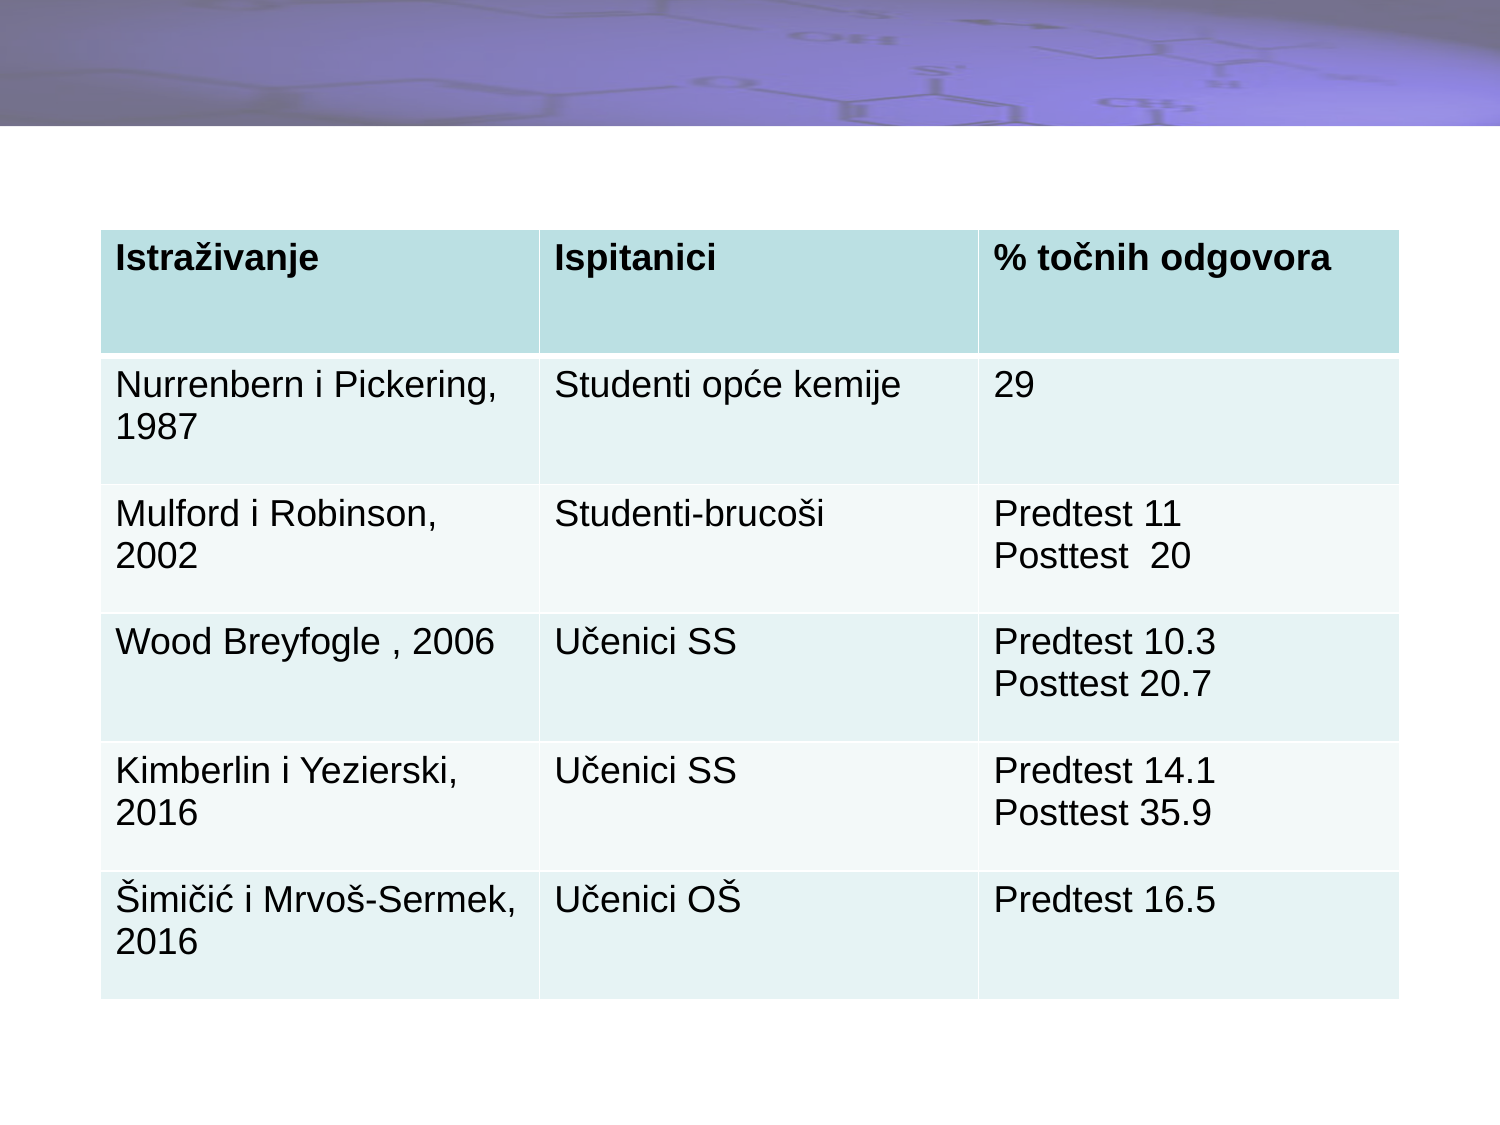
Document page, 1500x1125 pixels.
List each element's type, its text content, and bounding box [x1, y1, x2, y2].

table_cell Studenti-brucoši [540, 485, 978, 612]
table_cell Predtest 11 Posttest 20 [979, 485, 1399, 612]
table_cell Učenici OŠ [540, 872, 978, 999]
table_cell Učenici SS [540, 743, 978, 870]
table_cell Šimičić i Mrvoš-Sermek, 2016 [101, 872, 539, 999]
table_cell Učenici SS [540, 614, 978, 741]
table_cell Predtest 16.5 [979, 872, 1399, 999]
table_cell Nurrenbern i Pickering, 1987 [101, 359, 539, 484]
table_cell 29 [979, 359, 1399, 484]
table_cell Mulford i Robinson, 2002 [101, 485, 539, 612]
table_cell Studenti opće kemije [540, 359, 978, 484]
table_header Ispitanici [540, 230, 978, 353]
table_cell Kimberlin i Yezierski, 2016 [101, 743, 539, 870]
table_header Istraživanje [101, 230, 539, 353]
table_header % točnih odgovora [979, 230, 1399, 353]
table_cell Wood Breyfogle , 2006 [101, 614, 539, 741]
table_cell Predtest 10.3 Posttest 20.7 [979, 614, 1399, 741]
table_cell Predtest 14.1 Posttest 35.9 [979, 743, 1399, 870]
